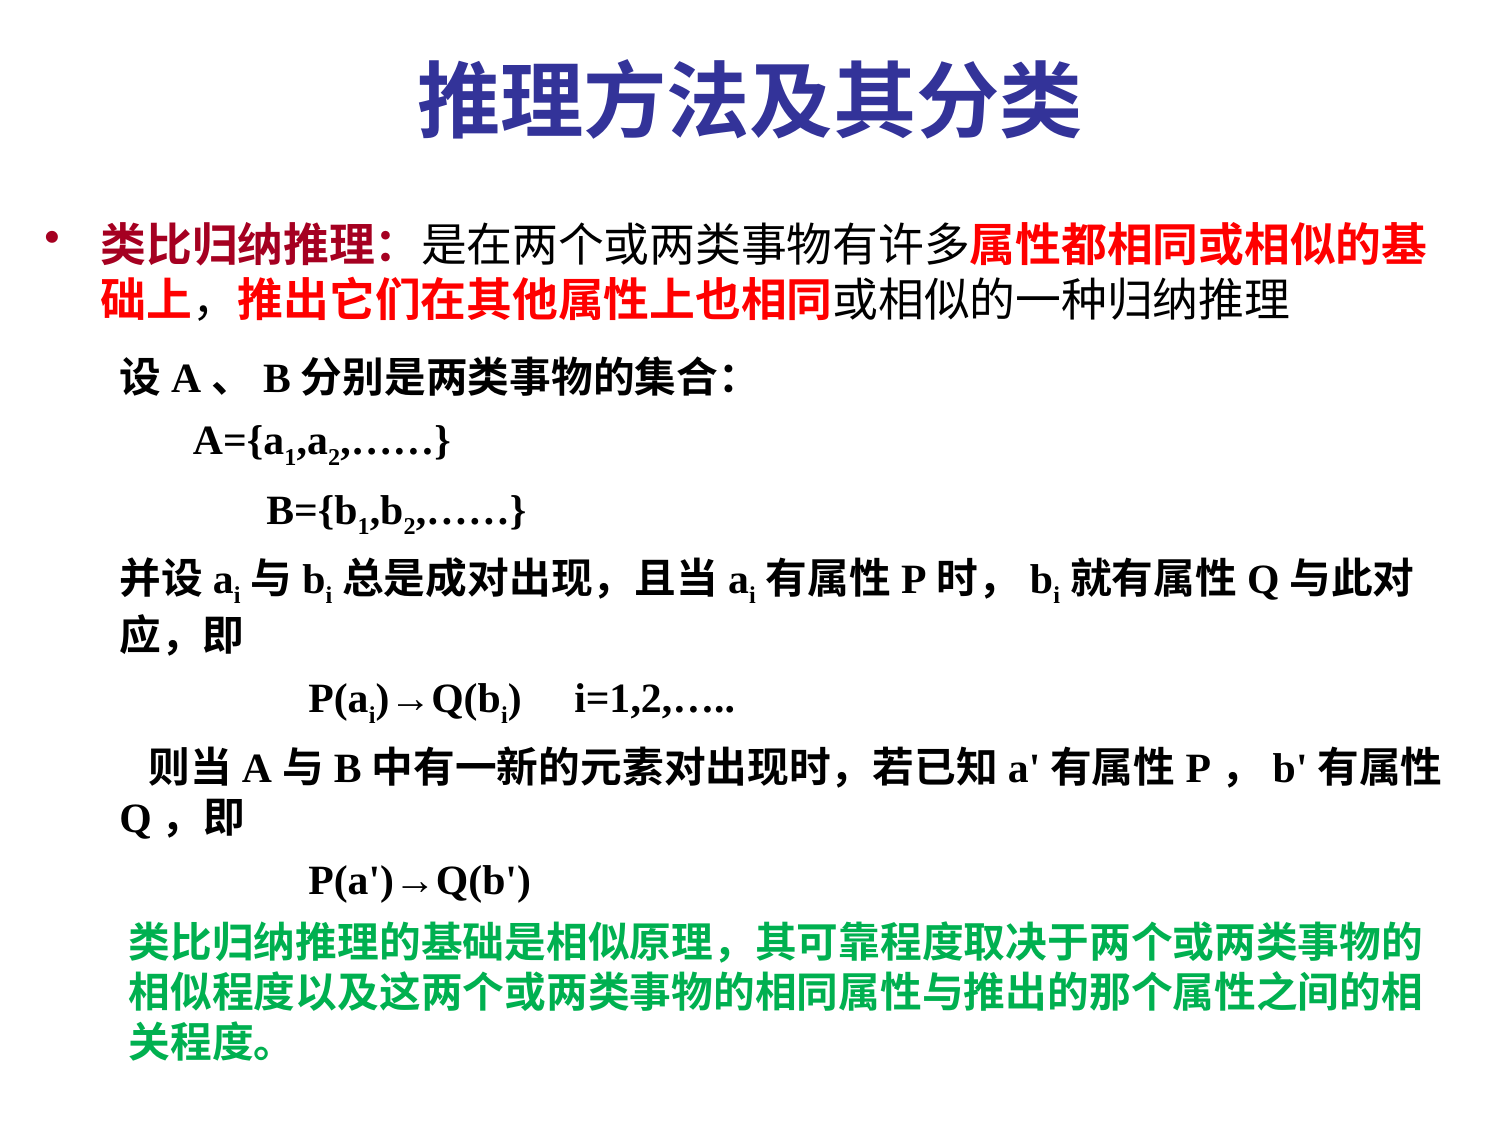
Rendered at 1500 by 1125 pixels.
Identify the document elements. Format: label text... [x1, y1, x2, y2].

title 推理方法及其分类 [75, 23, 1425, 173]
list 类比归纳推理：是在两个或两类事物有许多属性都相同或相似的基础上，推出它们在其他属性上也相同或相似的一种归纳推理 设A、B分别是两类事物的集合： A={a1,a2,……} B={b1,b2,……} 并设ai与bi总是成对出现，且当ai有属性P时，bi就有属性Q与此对应，即 P(ai)→Q(bi) i=1,2,….. 则当A与B中有一新的元素对出现时，若已知a'有属性P，b'有属性Q，即 P(a')→Q(b') 类比归纳推理的基础是相似原理，其可靠程度取决于两个或两类事物的相似程度以及这两个或两类事物的相同属性与推出的那个属性之间的相关程度。 [29, 208, 1471, 1094]
